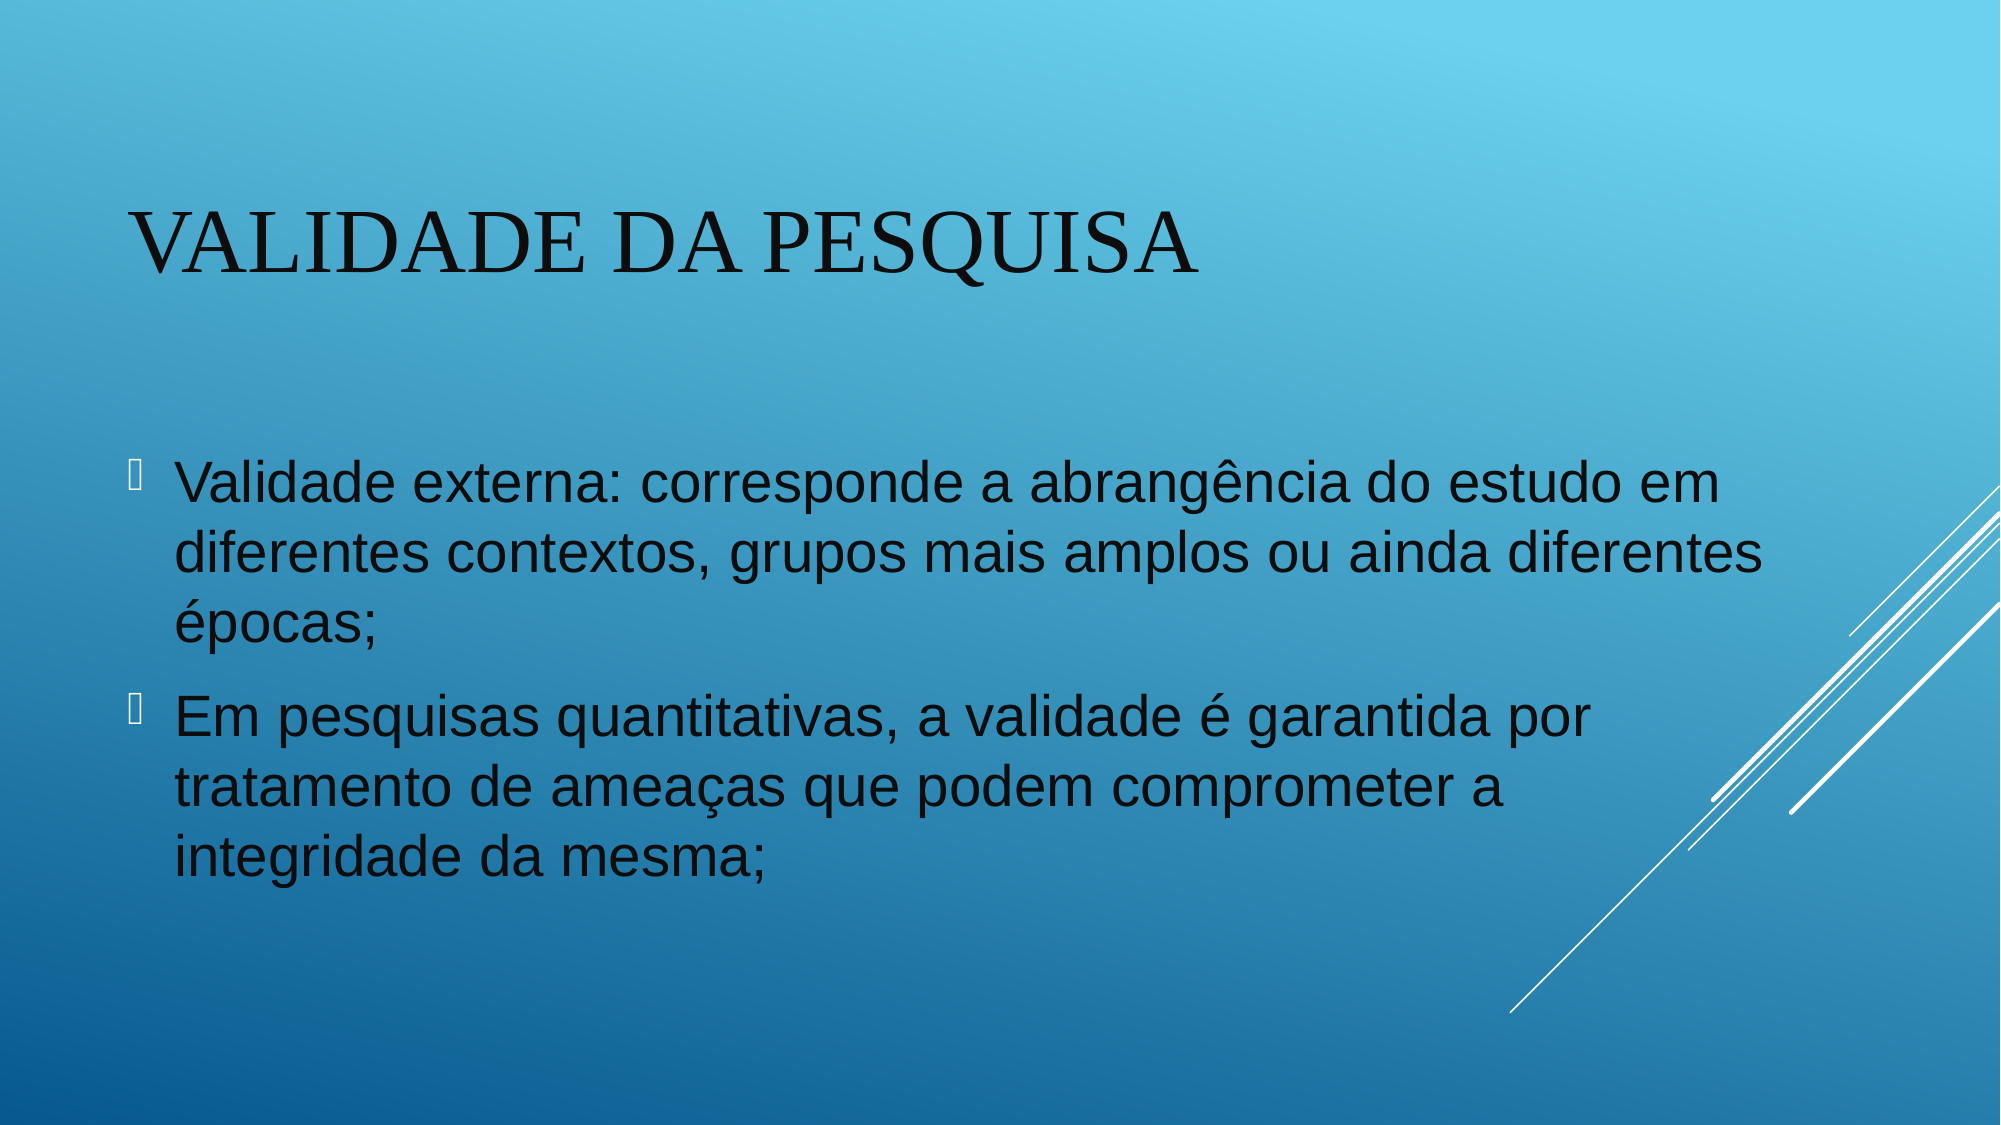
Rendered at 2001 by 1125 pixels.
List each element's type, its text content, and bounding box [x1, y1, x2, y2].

title Validade da pesquisa [112, 112, 1697, 360]
list Validade externa: corresponde a abrangência do estudo em diferentes contextos, grupos mais amplos ou ainda diferentes épocas; Em pesquisas quantitativas, a validade é garantida por tratamento de ameaças que podem comprometer a integridade da mesma; [112, 416, 1798, 1010]
